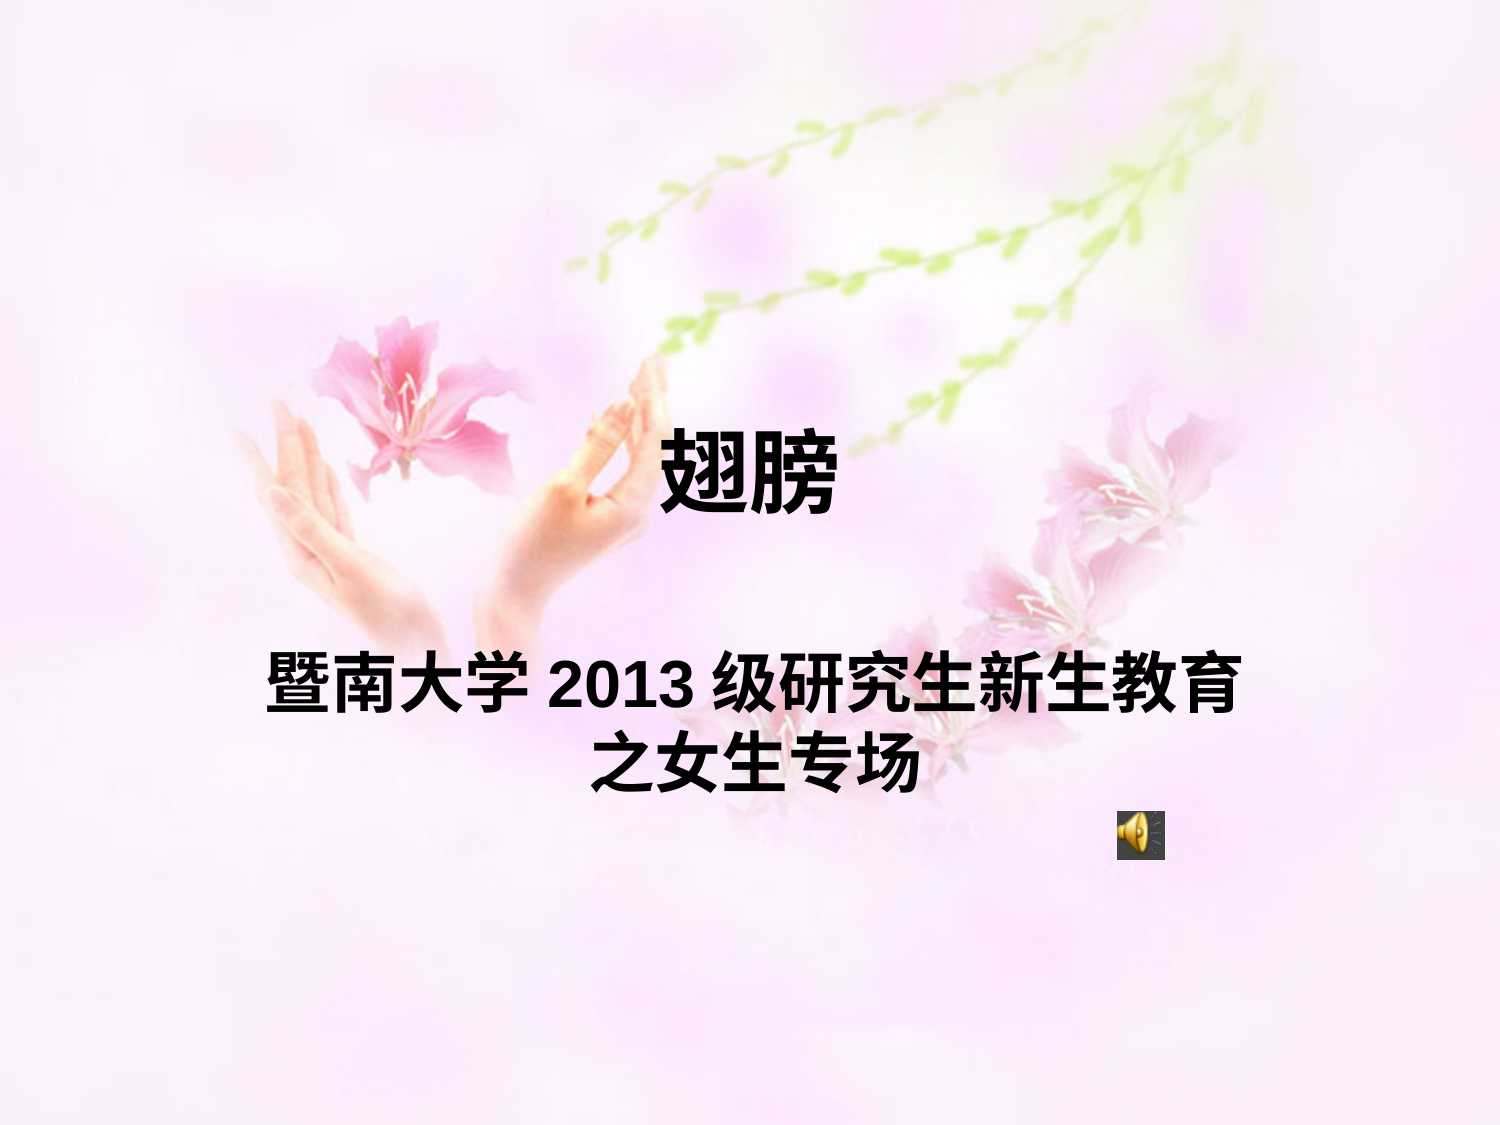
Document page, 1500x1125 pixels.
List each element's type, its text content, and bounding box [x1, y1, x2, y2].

title 翅膀 [112, 349, 1388, 591]
picture [0, 0, 1500, 1125]
subtitle 暨南大学2013级研究生新生教育之女生专场 [229, 633, 1281, 921]
